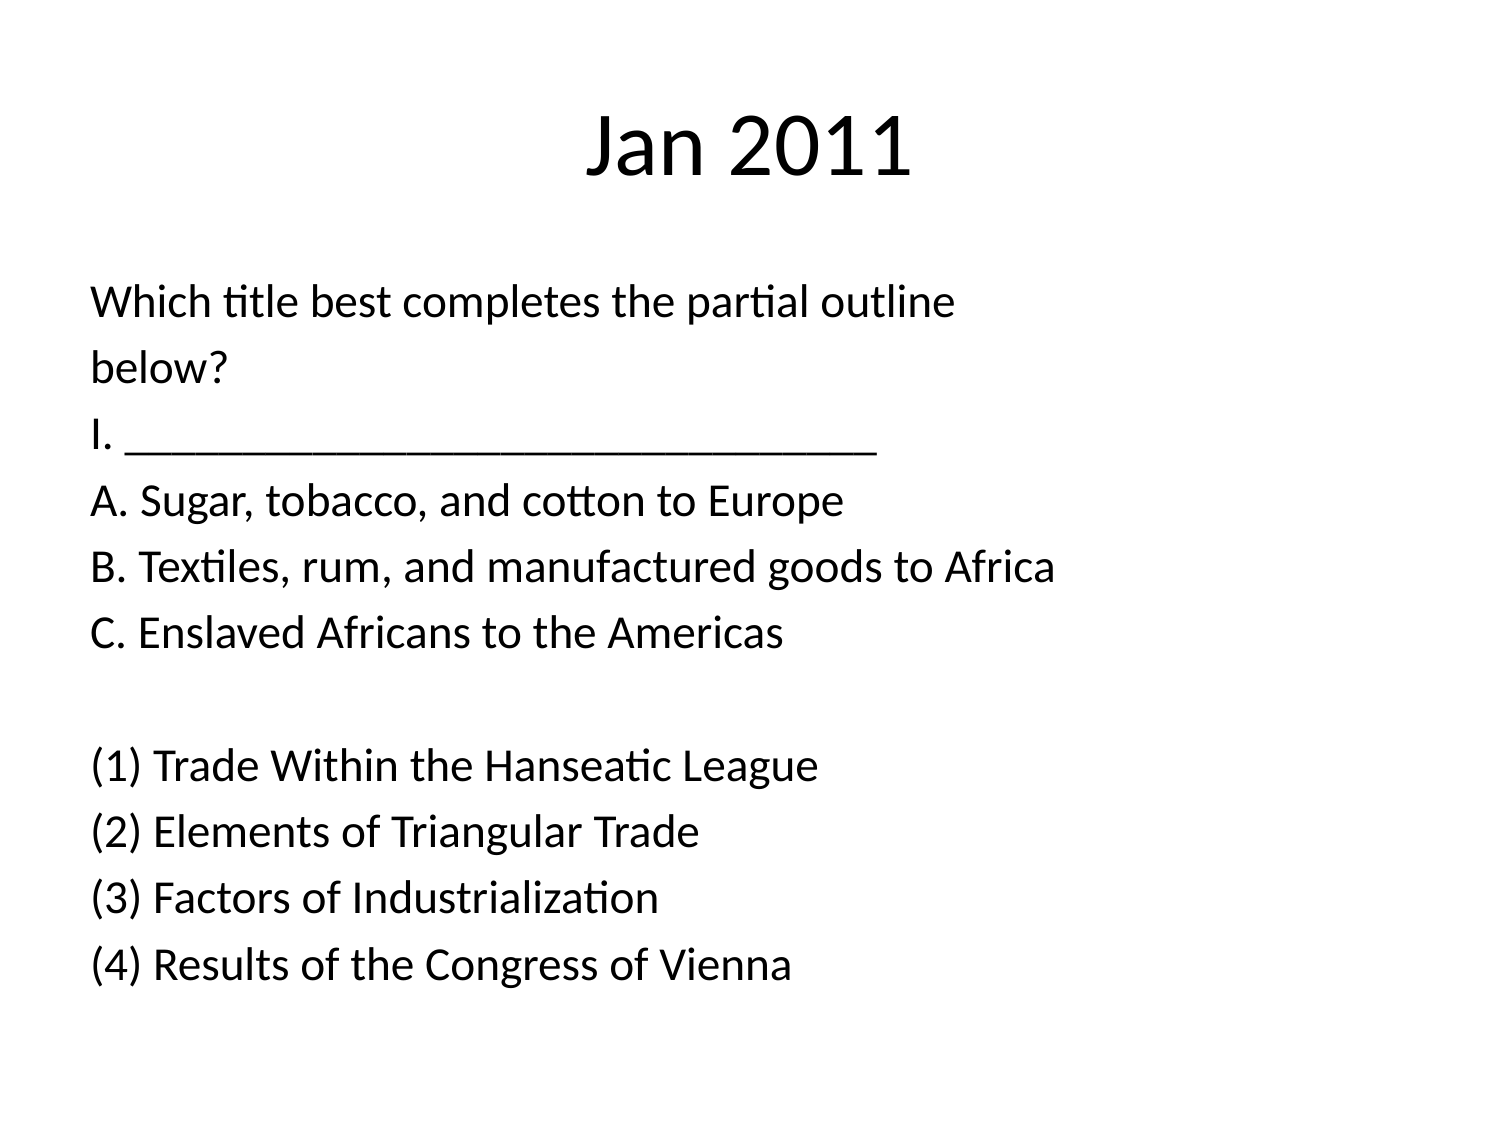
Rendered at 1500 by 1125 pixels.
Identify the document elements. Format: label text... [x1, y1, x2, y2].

title Jan 2011 [75, 45, 1425, 233]
list Which title best completes the partial outline below? I. ________________________________ A. Sugar, tobacco, and cotton to Europe B. Textiles, rum, and manufactured goods to Africa C. Enslaved Africans to the Americas (1) Trade Within the Hanseatic League (2) Elements of Triangular Trade (3) Factors of Industrialization (4) Results of the Congress of Vienna [75, 262, 1425, 1005]
